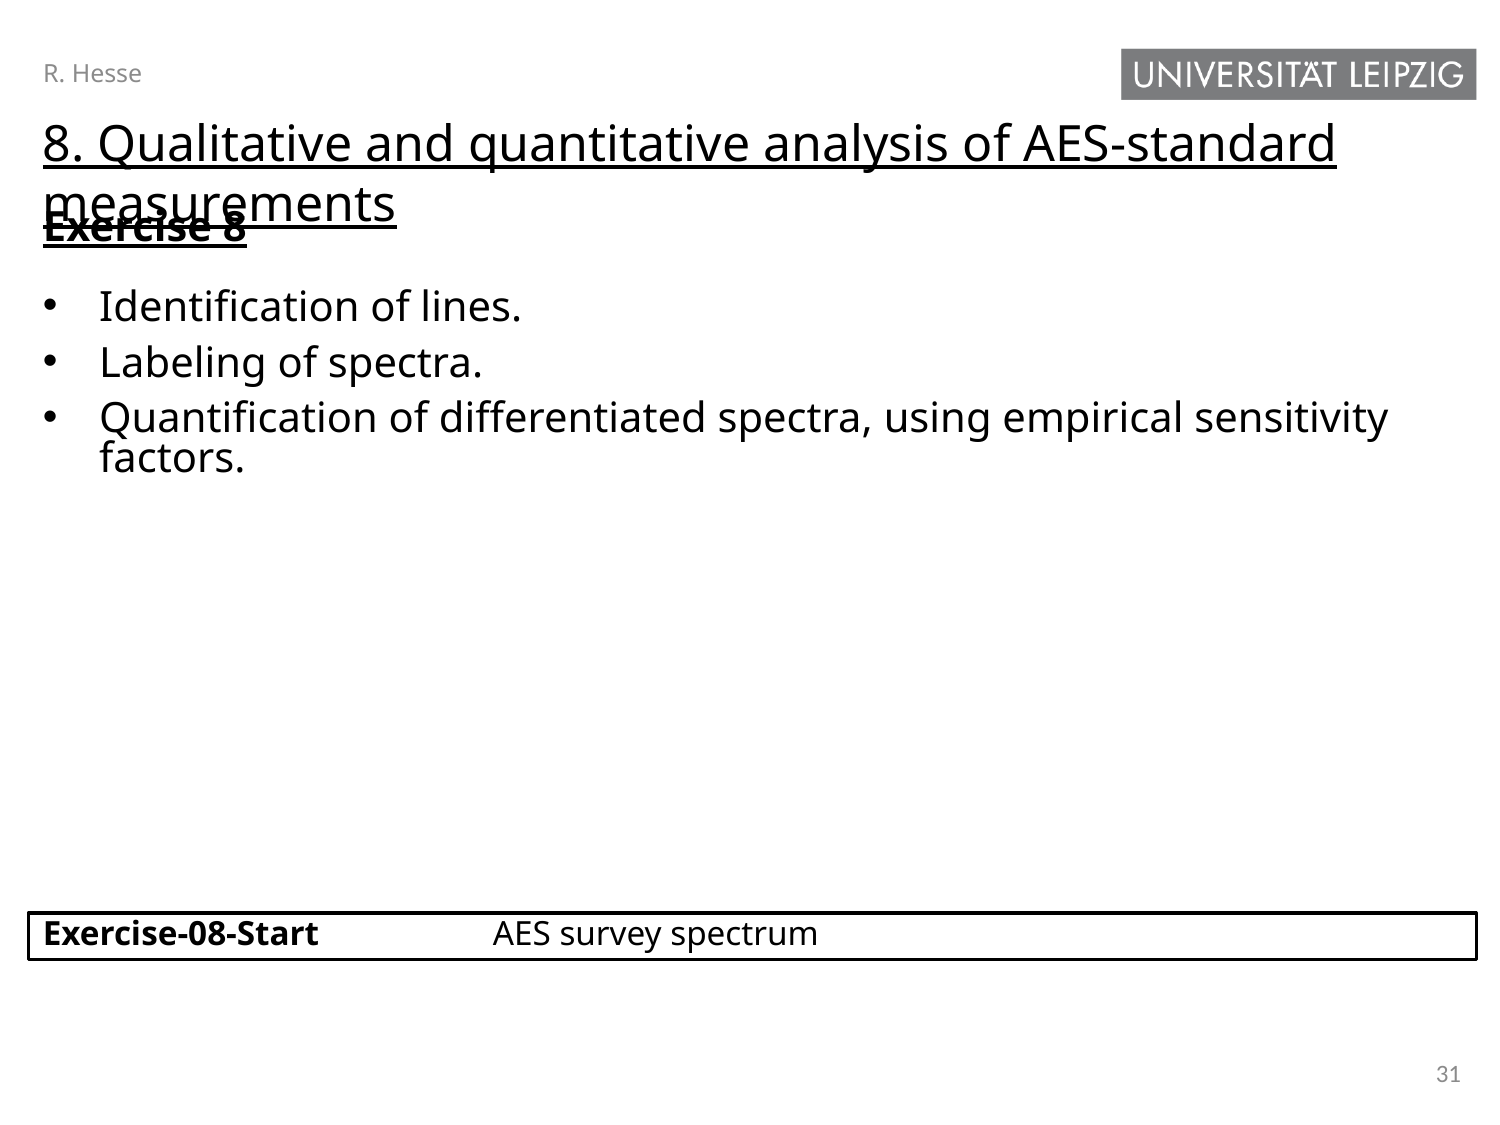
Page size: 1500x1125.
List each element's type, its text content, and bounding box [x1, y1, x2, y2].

slide_number 31 [1291, 1042, 1477, 1103]
footer R. Hesse [28, 44, 1410, 104]
picture [1410, 48, 1477, 100]
text_box Exercise-08-Start AES survey spectrum [28, 912, 1477, 960]
text_box Exercise 8 Identification of lines. Labeling of spectra. Quantification of differentiated spectra, using empirical sensitivity factors. [28, 201, 1477, 489]
text_box 8. Qualitative and quantitative analysis of AES-standard measurements [28, 104, 1477, 201]
